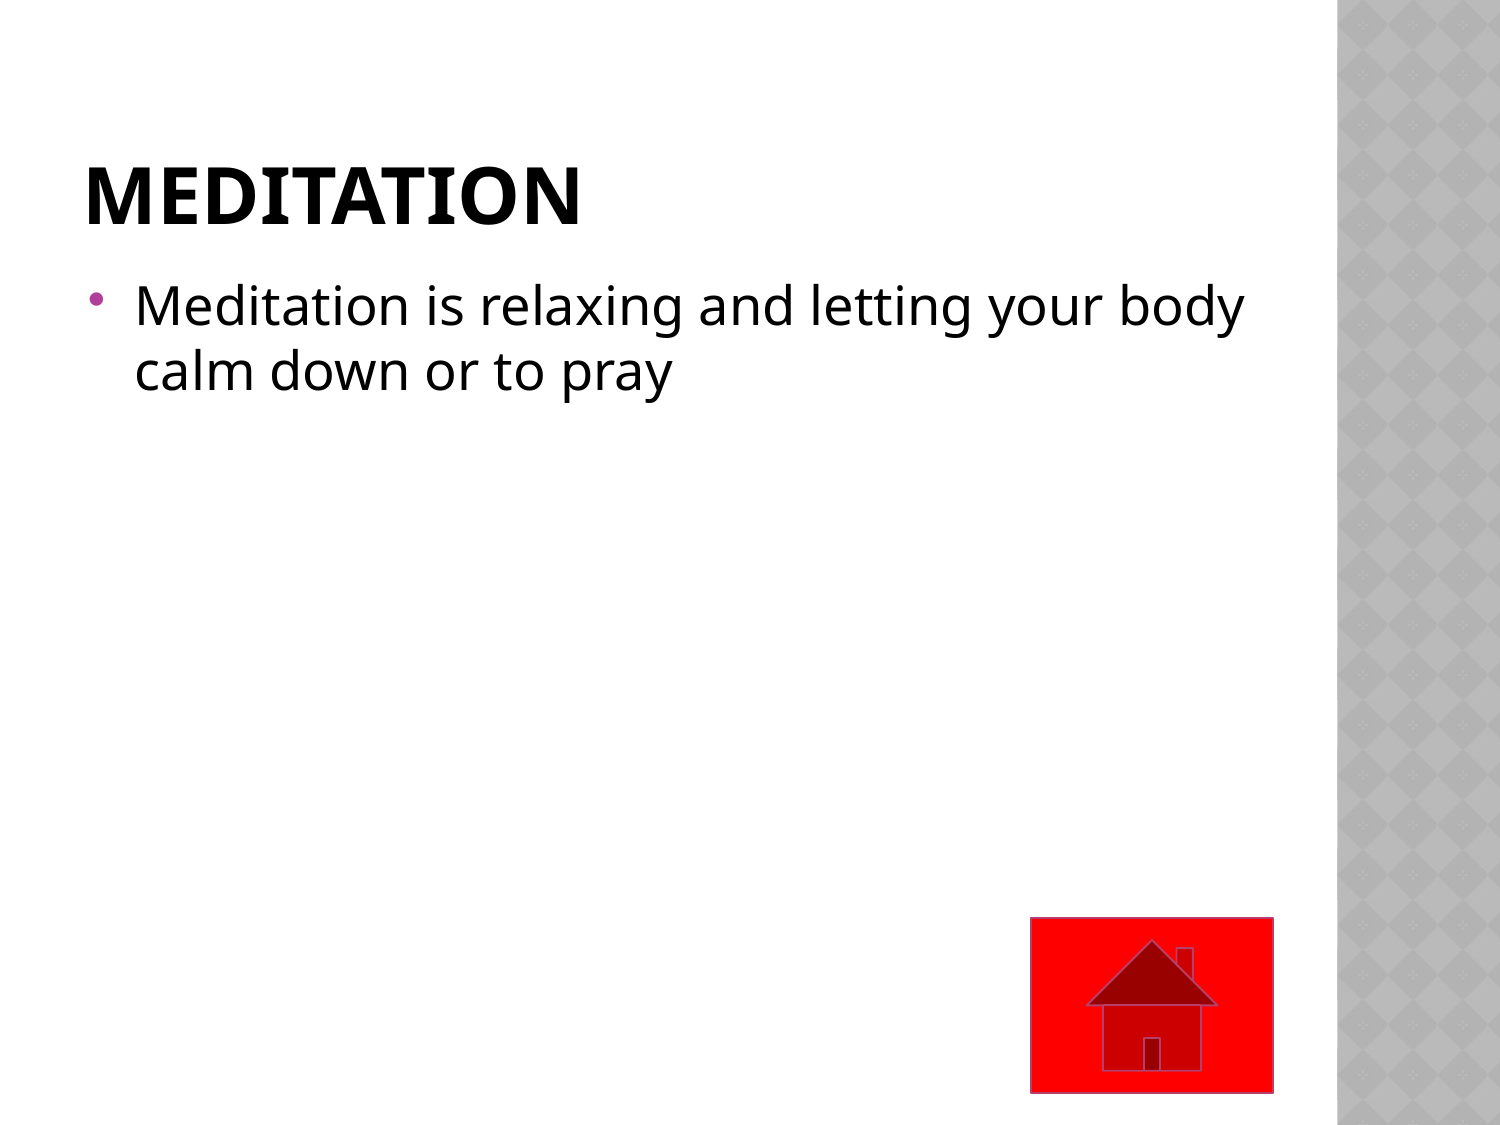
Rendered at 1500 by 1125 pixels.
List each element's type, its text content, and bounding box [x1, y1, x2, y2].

list Meditation is relaxing and letting your body calm down or to pray [75, 264, 1263, 1059]
text_box [1030, 917, 1274, 1094]
title meditation [75, 52, 1263, 240]
